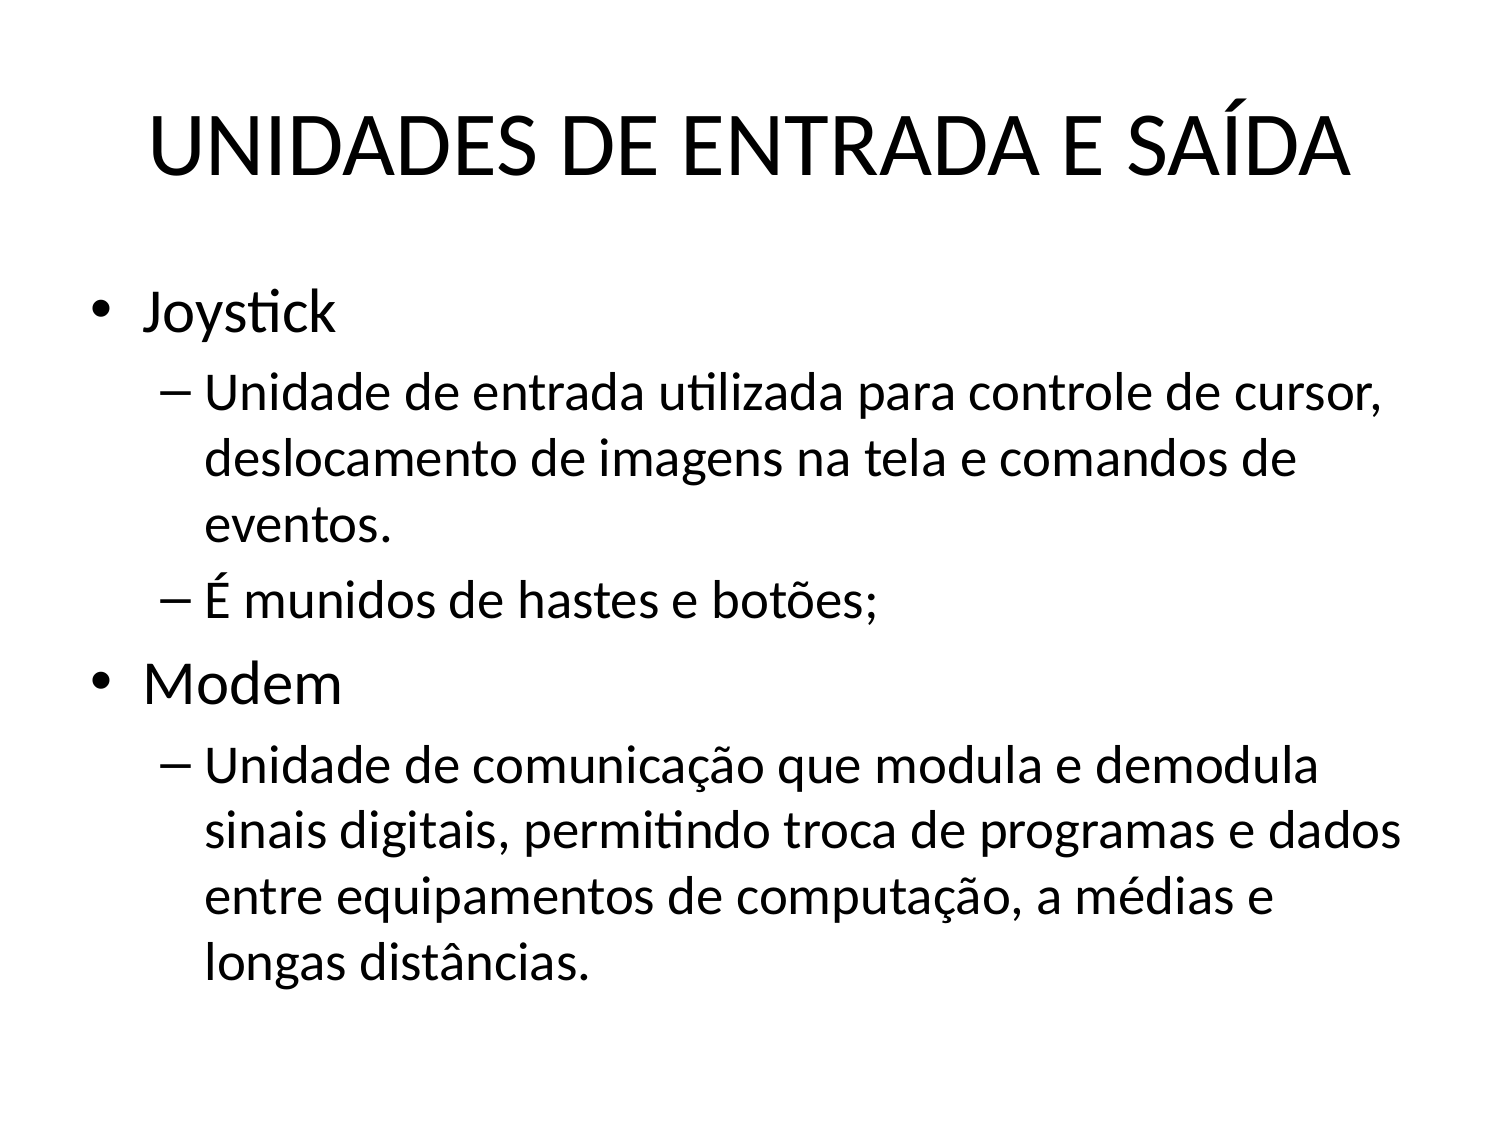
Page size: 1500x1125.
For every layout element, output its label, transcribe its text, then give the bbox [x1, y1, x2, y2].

title UNIDADES DE ENTRADA E SAÍDA [75, 45, 1425, 233]
list Joystick Unidade de entrada utilizada para controle de cursor, deslocamento de imagens na tela e comandos de eventos. É munidos de hastes e botões; Modem Unidade de comunicação que modula e demodula sinais digitais, permitindo troca de programas e dados entre equipamentos de computação, a médias e longas distâncias. [75, 262, 1425, 1005]
